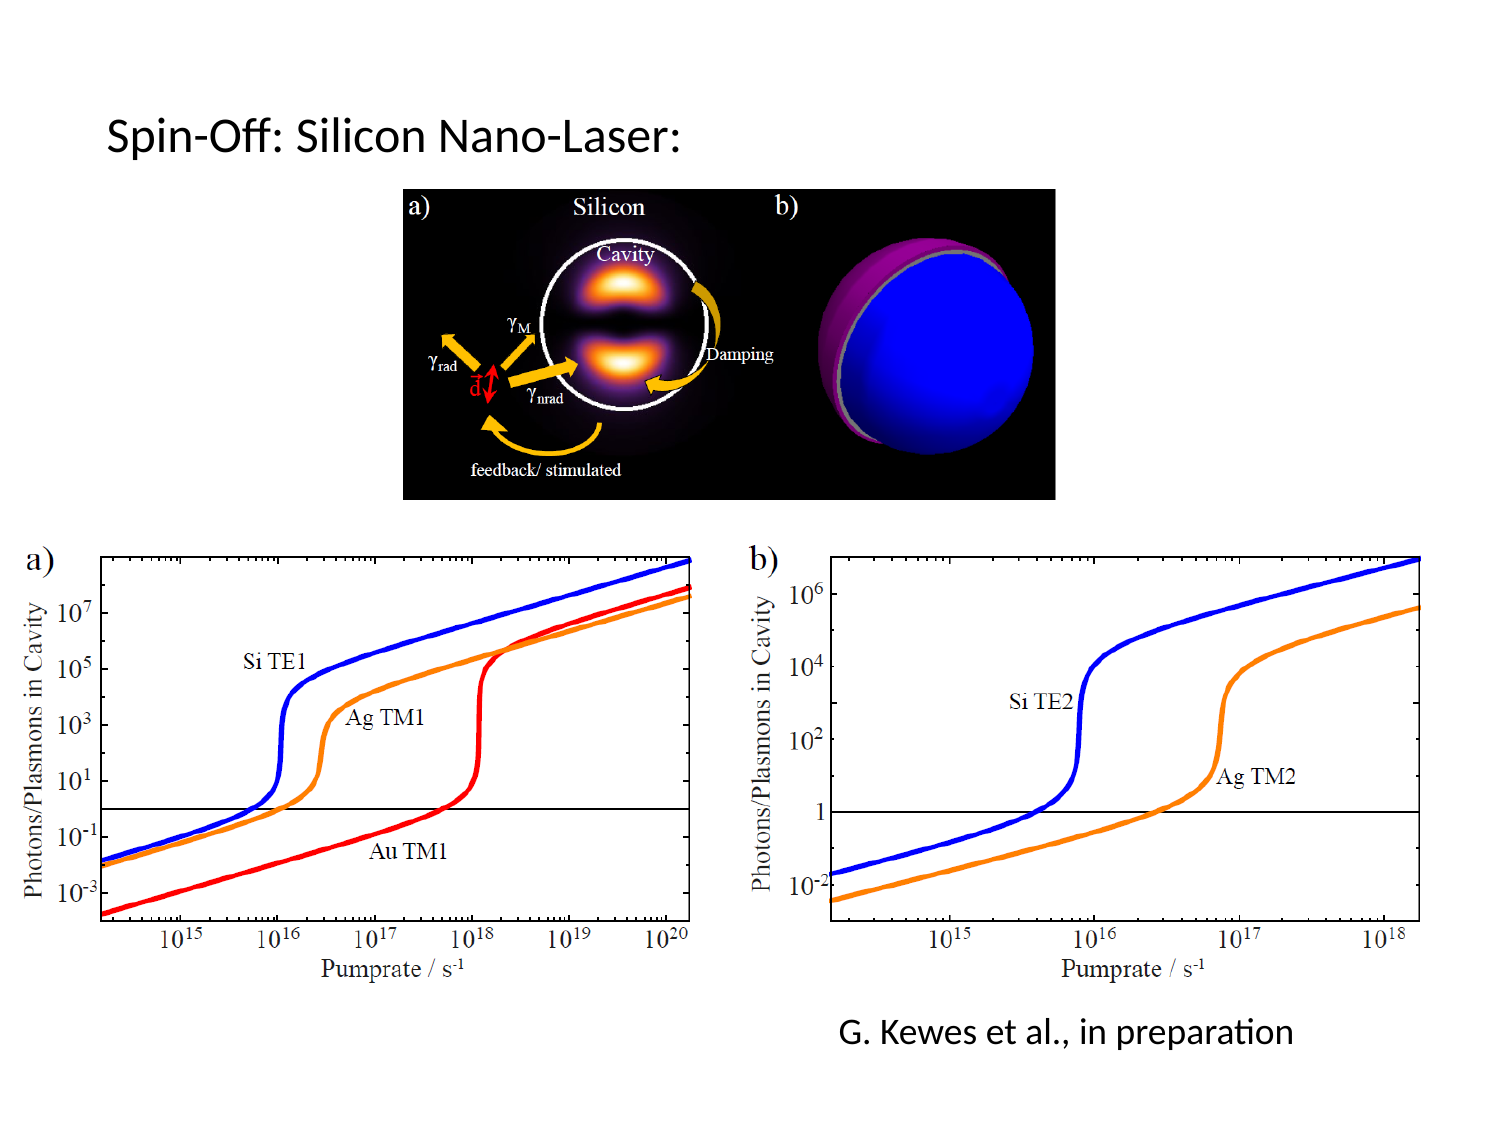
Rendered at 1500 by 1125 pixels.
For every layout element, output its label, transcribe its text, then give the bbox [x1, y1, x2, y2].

text_box Spin-Off: Silicon Nano-Laser: [91, 95, 698, 170]
picture [0, 526, 1460, 1000]
text_box G. Kewes et al., in preparation [823, 1008, 1319, 1060]
picture [403, 189, 1056, 500]
